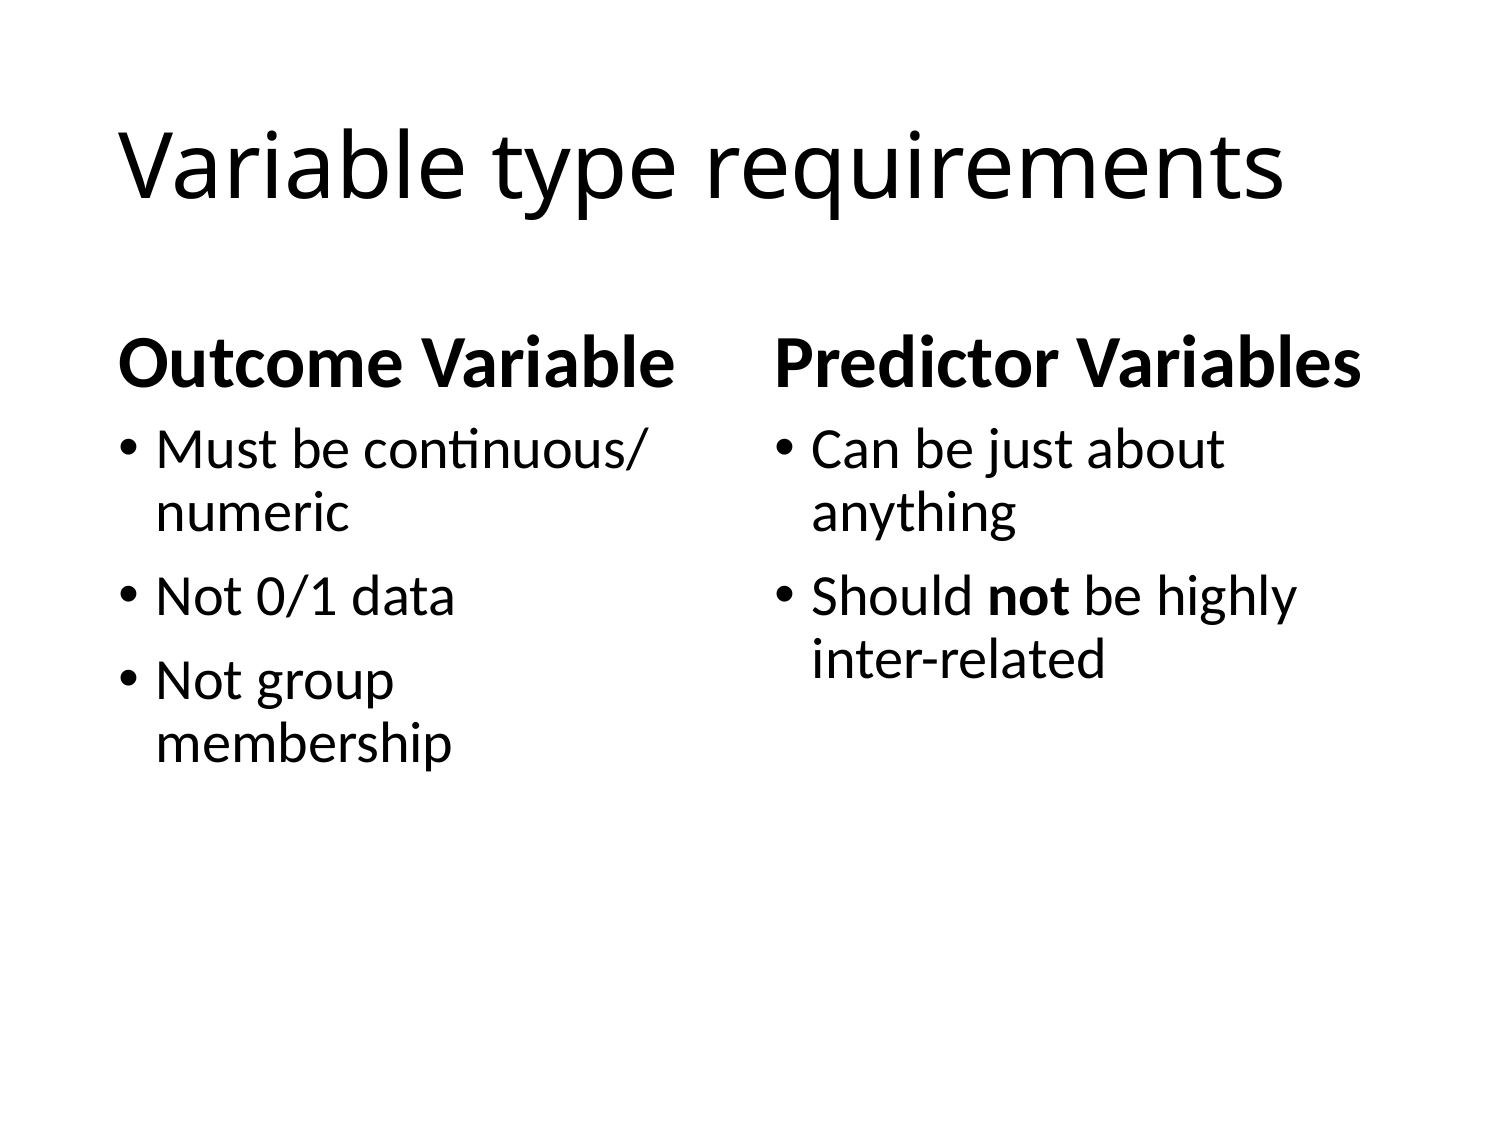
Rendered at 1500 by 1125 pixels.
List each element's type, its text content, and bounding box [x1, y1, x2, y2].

list Outcome Variable [103, 275, 738, 411]
title Variable type requirements [103, 59, 1398, 278]
list Can be just about anything Should not be highly inter-related [759, 410, 1398, 1016]
list Predictor Variables [759, 275, 1398, 410]
list Must be continuous/ numeric Not 0/1 data Not group membership [103, 410, 673, 1016]
